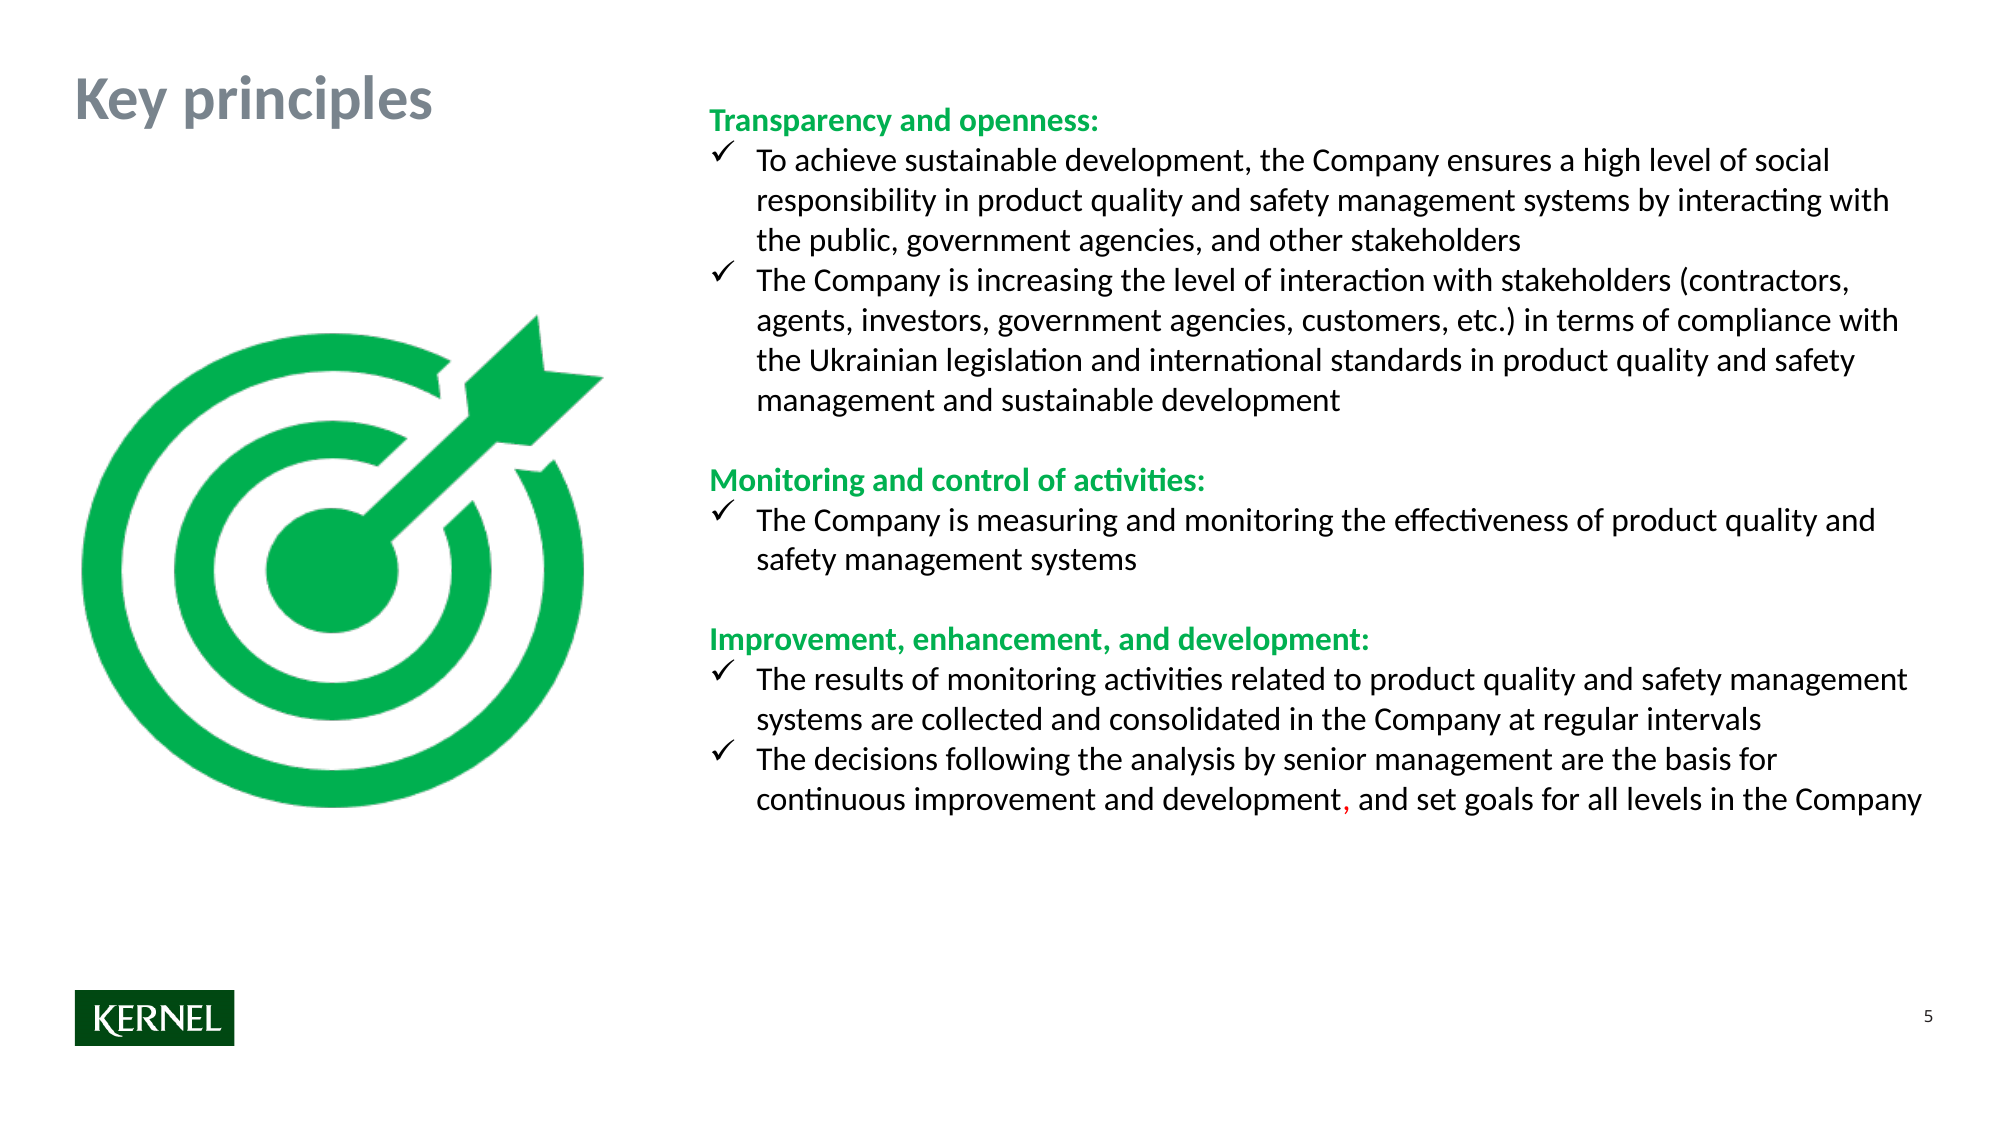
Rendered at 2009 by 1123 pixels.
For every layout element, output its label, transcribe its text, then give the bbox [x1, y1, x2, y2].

picture [74, 990, 235, 1046]
text_box ​Transparency and openness:​ To achieve sustainable development, the Company ensures a high level of social responsibility in product quality and safety management systems by interacting with the public, government agencies, and other stakeholders The Company is increasing the level of interaction with stakeholders (contractors, agents, investors, government agencies, customers, etc.) in terms of compliance with the Ukrainian legislation and international standards in product quality and safety management and sustainable development Monitoring and control of activities: The Company is measuring and monitoring the effectiveness of product quality and safety management systems ​ Improvement, enhancement, and development:​ The results of monitoring activities related to product quality and safety management systems are collected and consolidated in the Company at regular intervals The decisions following the analysis by senior management are the basis for continuous improvement and development, and set goals for all levels in the Company [709, 96, 1929, 857]
picture [26, 261, 661, 861]
slide_number 5 [1919, 1006, 1938, 1027]
text_box Key principles [72, 54, 1292, 132]
